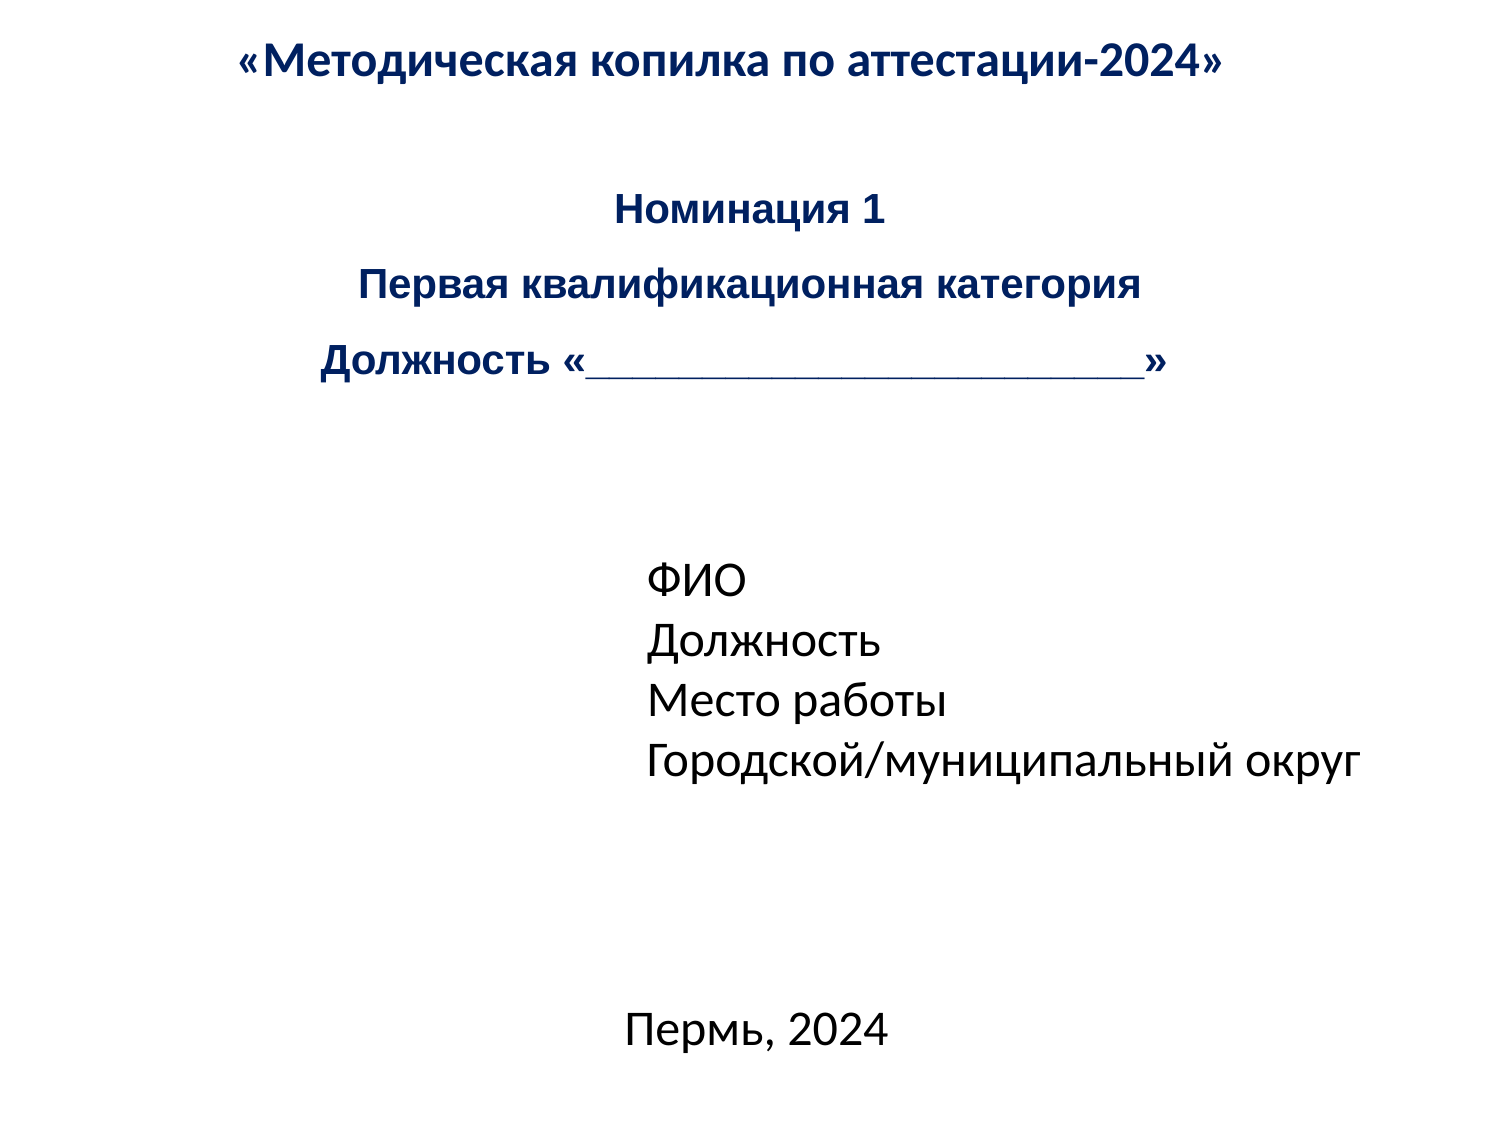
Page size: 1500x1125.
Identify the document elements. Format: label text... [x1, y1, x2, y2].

text_box ФИО Должность Место работы Городской/муниципальный округ [631, 538, 1447, 906]
text_box Пермь, 2024 [231, 987, 1282, 1071]
title Номинация 1 Первая квалификационная категория Должность «________________________» [112, 149, 1388, 391]
subtitle «Методическая копилка по аттестации-2024» [206, 19, 1257, 102]
